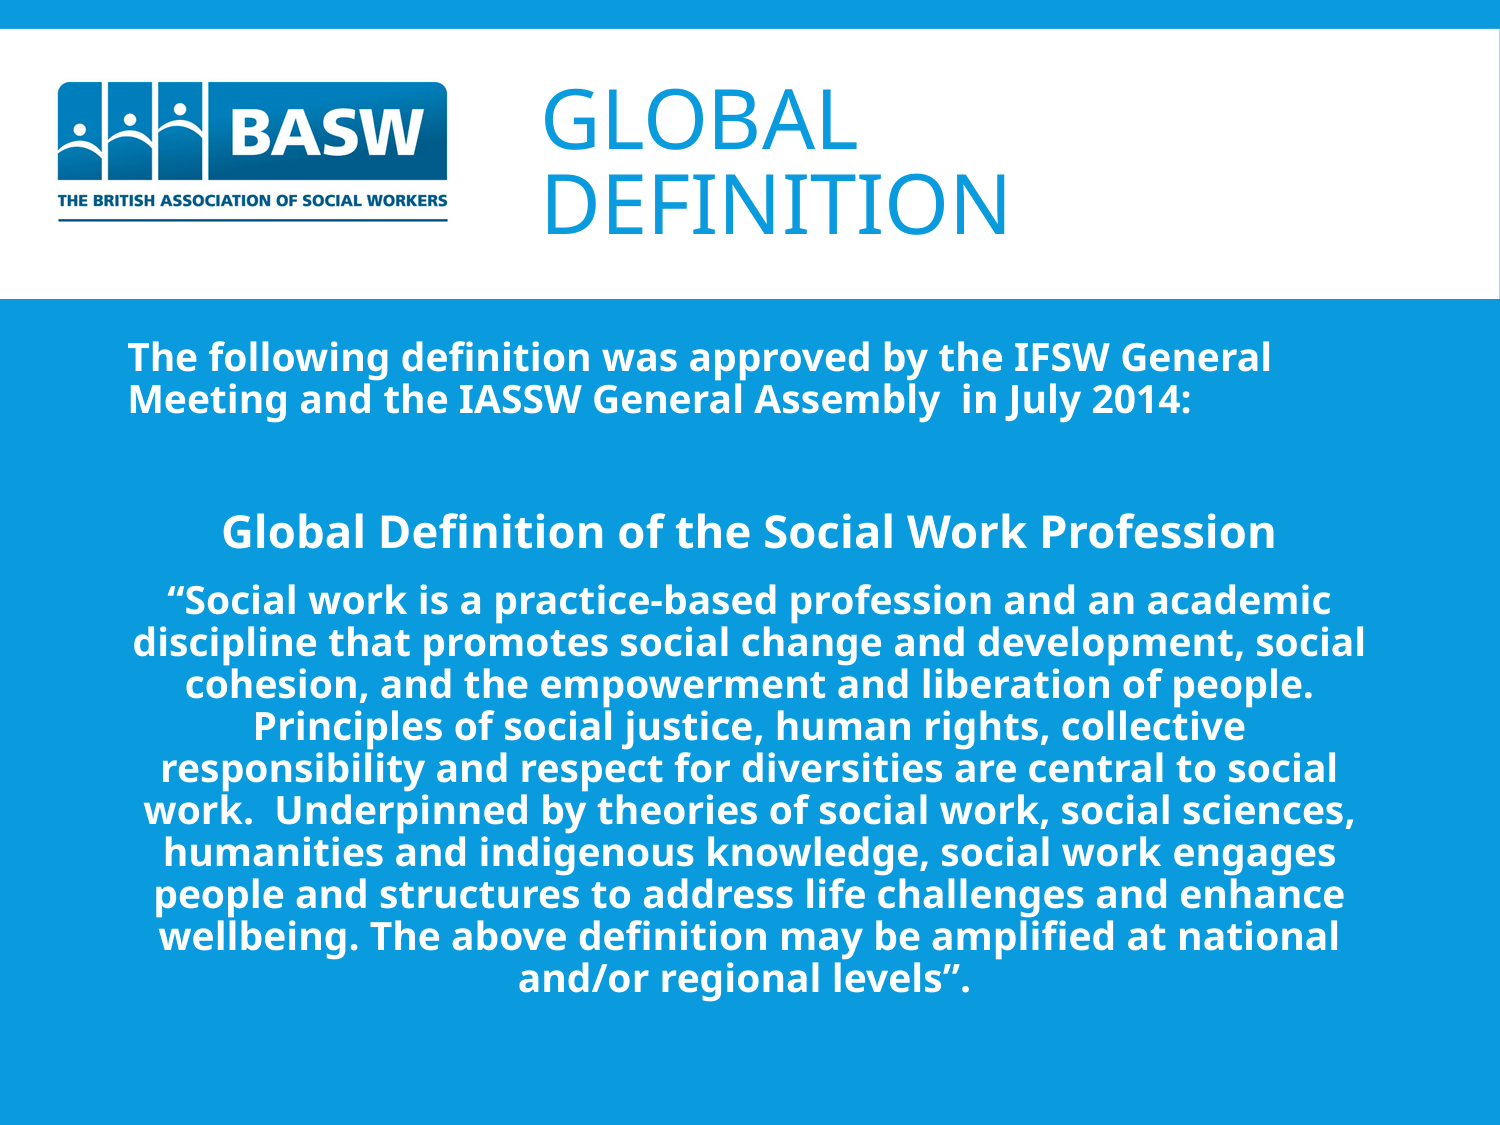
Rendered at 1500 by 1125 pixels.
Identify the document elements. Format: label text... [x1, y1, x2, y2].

list The following definition was approved by the IFSW General Meeting and the IASSW General Assembly in July 2014: Global Definition of the Social Work Profession “Social work is a practice-based profession and an academic discipline that promotes social change and development, social cohesion, and the empowerment and liberation of people. Principles of social justice, human rights, collective responsibility and respect for diversities are central to social work. Underpinned by theories of social work, social sciences, humanities and indigenous knowledge, social work engages people and structures to address life challenges and enhance wellbeing. The above definition may be amplified at national and/or regional levels”. [112, 329, 1388, 1020]
picture [52, 77, 453, 230]
title Global definition [525, 42, 1305, 291]
